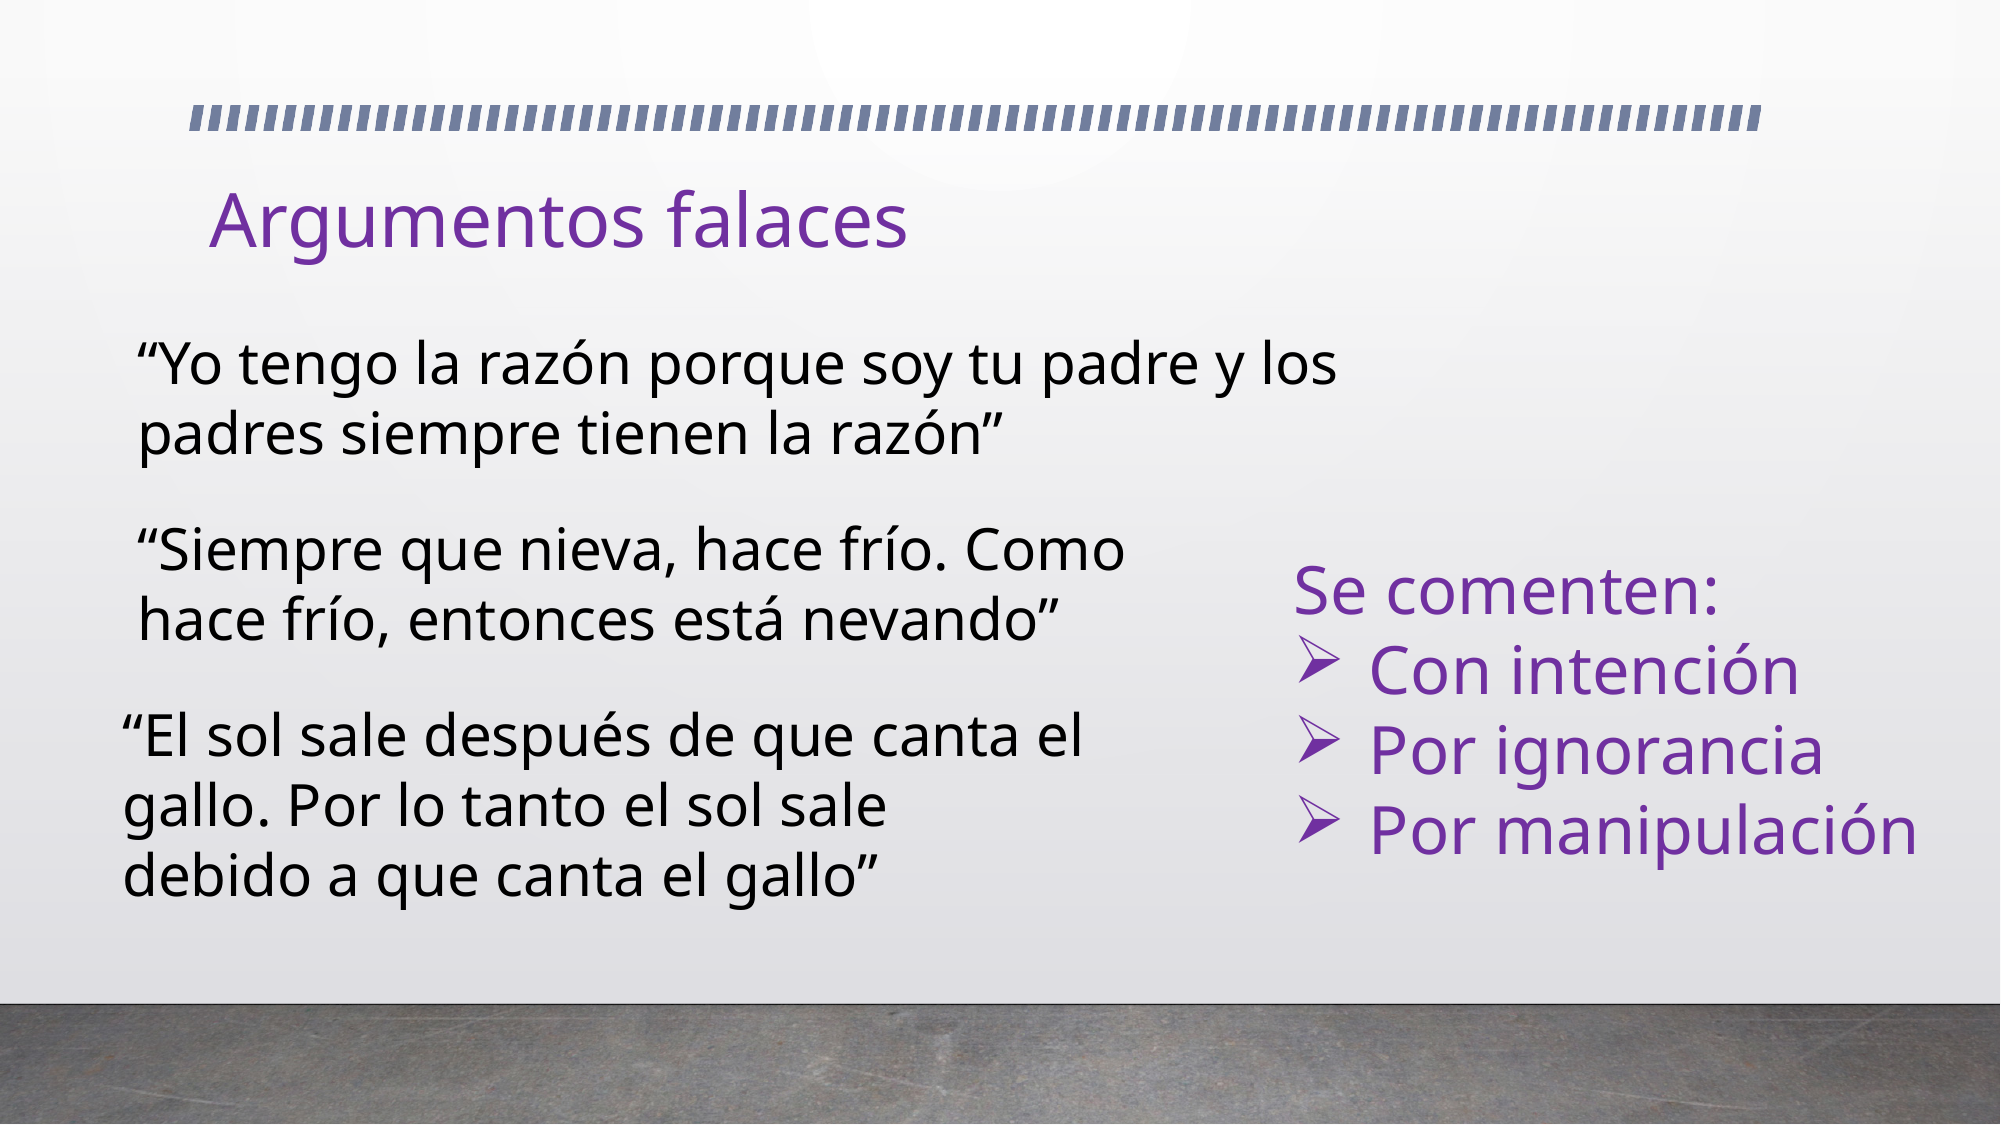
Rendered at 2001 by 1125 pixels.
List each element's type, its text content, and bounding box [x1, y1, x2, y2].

text_box “Siempre que nieva, hace frío. Como hace frío, entonces está nevando” [122, 505, 1214, 660]
text_box Argumentos falaces [194, 164, 925, 270]
text_box Se comenten: Con intención Por ignorancia Por manipulación [1278, 540, 1936, 876]
text_box “El sol sale después de que canta el gallo. Por lo tanto el sol sale debido a que canta el gallo” [107, 691, 1181, 916]
text_box “Yo tengo la razón porque soy tu padre y los padres siempre tienen la razón” [122, 318, 1470, 474]
picture [0, 1004, 2000, 1124]
